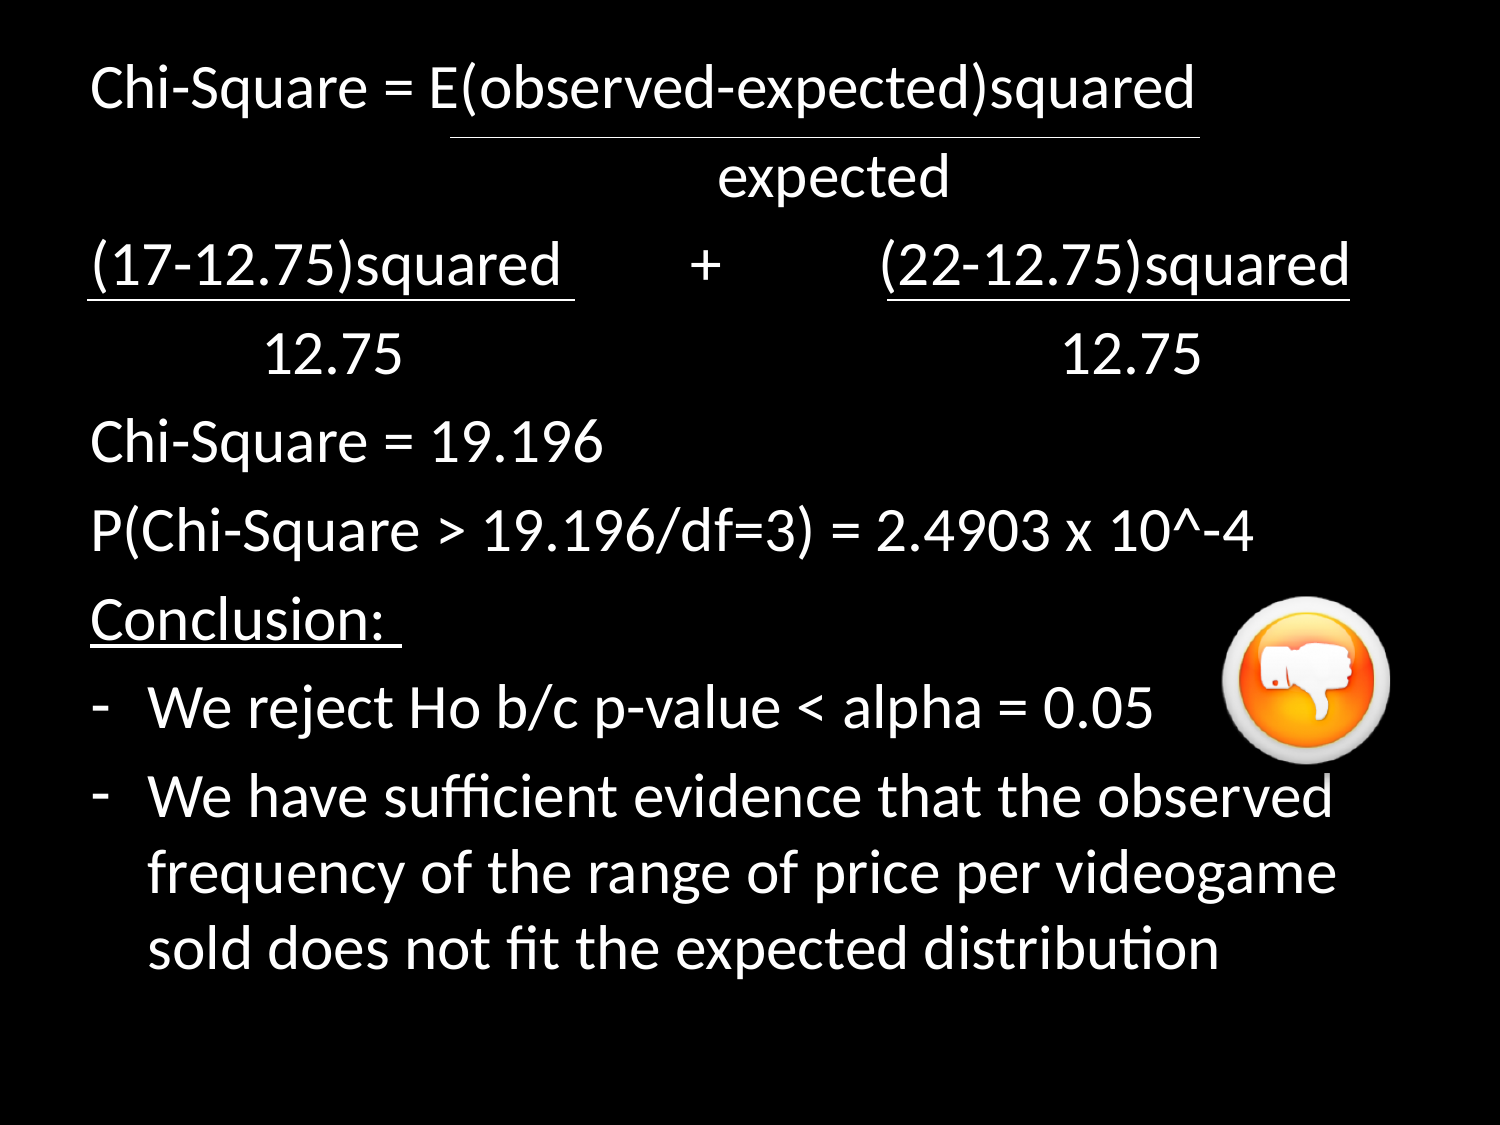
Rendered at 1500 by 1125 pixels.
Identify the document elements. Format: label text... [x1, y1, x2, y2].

list Chi-Square = E(observed-expected)squared expected (17-12.75)squared + (22-12.75)squared 12.75 12.75 Chi-Square = 19.196 P(Chi-Square > 19.196/df=3) = 2.4903 x 10^-4 Conclusion: We reject Ho b/c p-value < alpha = 0.05 We have sufficient evidence that the observed frequency of the range of price per videogame sold does not fit the expected distribution [75, 37, 1425, 1005]
picture [1187, 562, 1426, 801]
